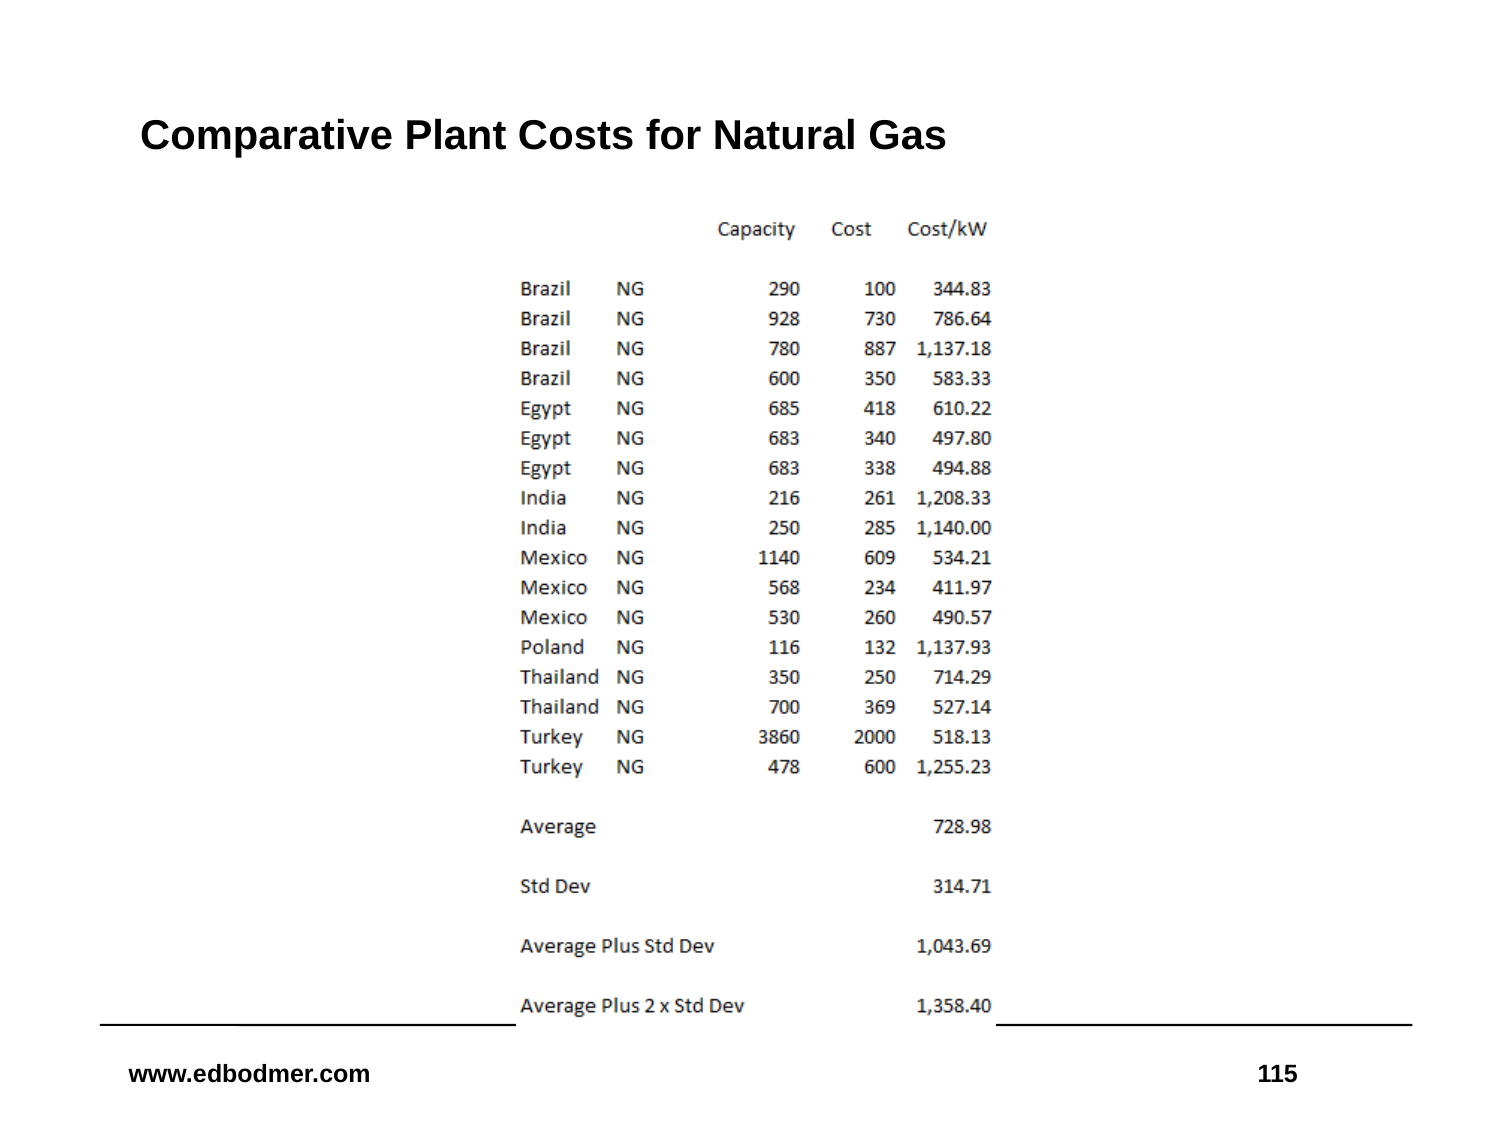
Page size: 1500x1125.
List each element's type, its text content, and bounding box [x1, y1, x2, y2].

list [516, 212, 996, 1051]
title Comparative Plant Costs for Natural Gas [125, 99, 1288, 225]
